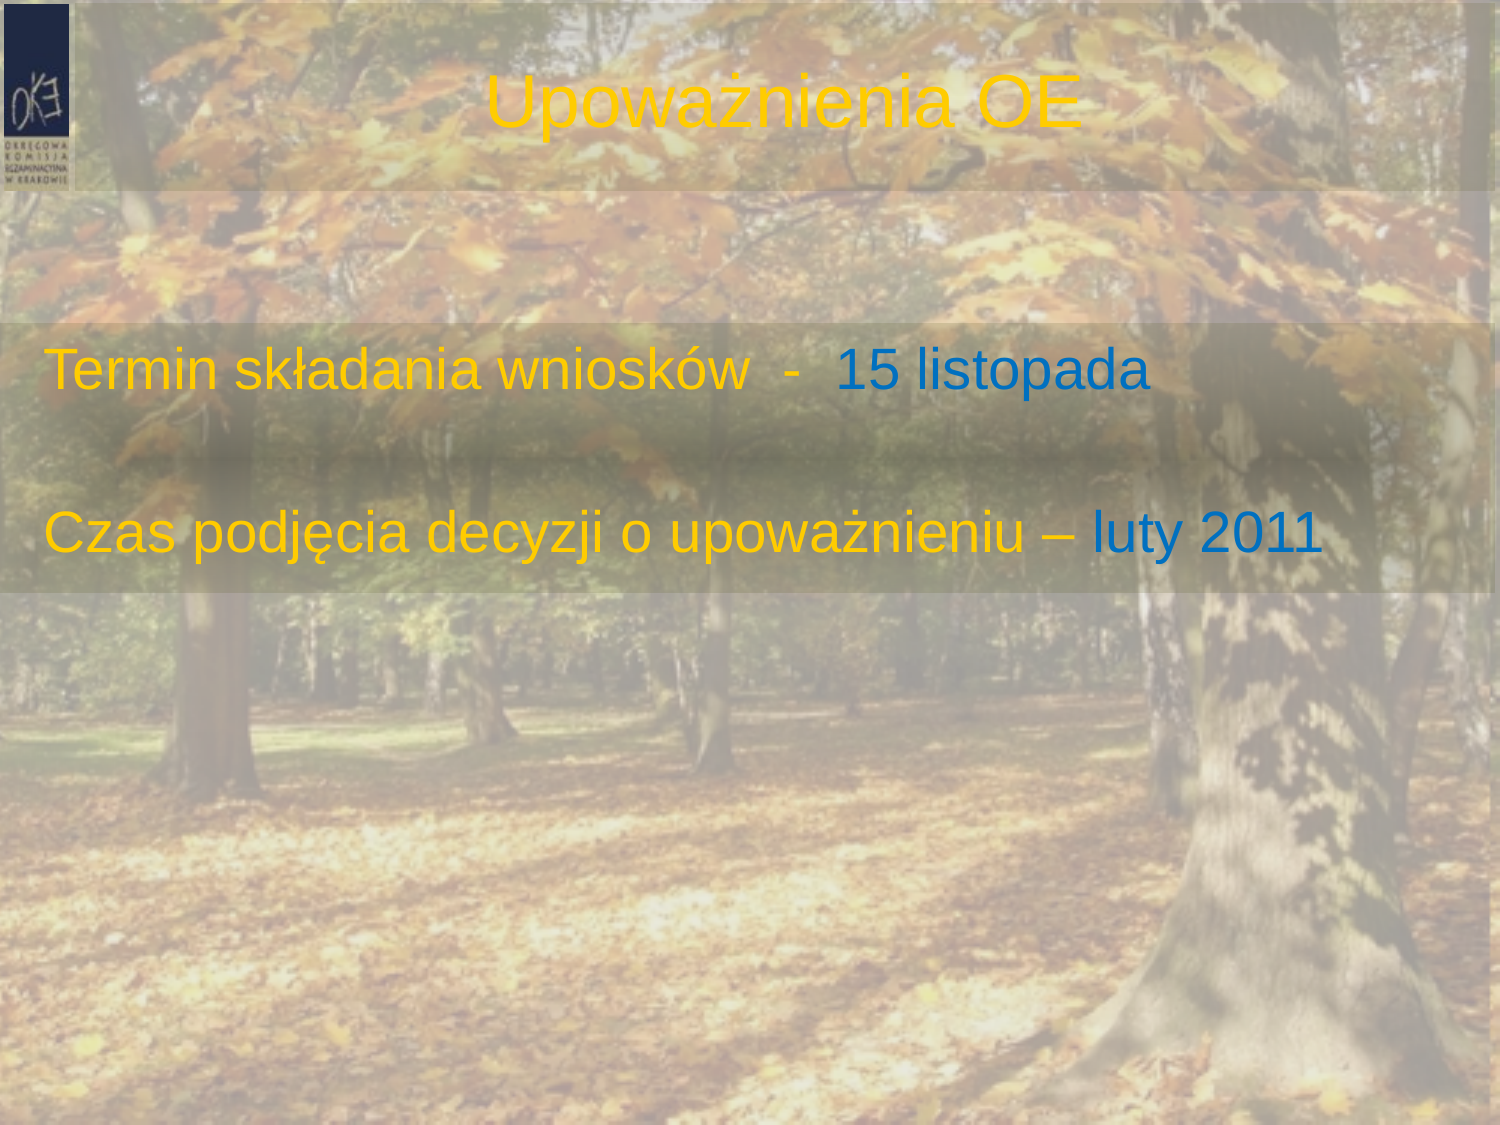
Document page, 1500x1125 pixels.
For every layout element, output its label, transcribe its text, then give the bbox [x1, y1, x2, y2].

list Termin składania wniosków - 15 listopada Czas podjęcia decyzji o upoważnieniu – luty 2011 [0, 323, 1495, 594]
title Upoważnienia OE [74, 3, 1495, 192]
